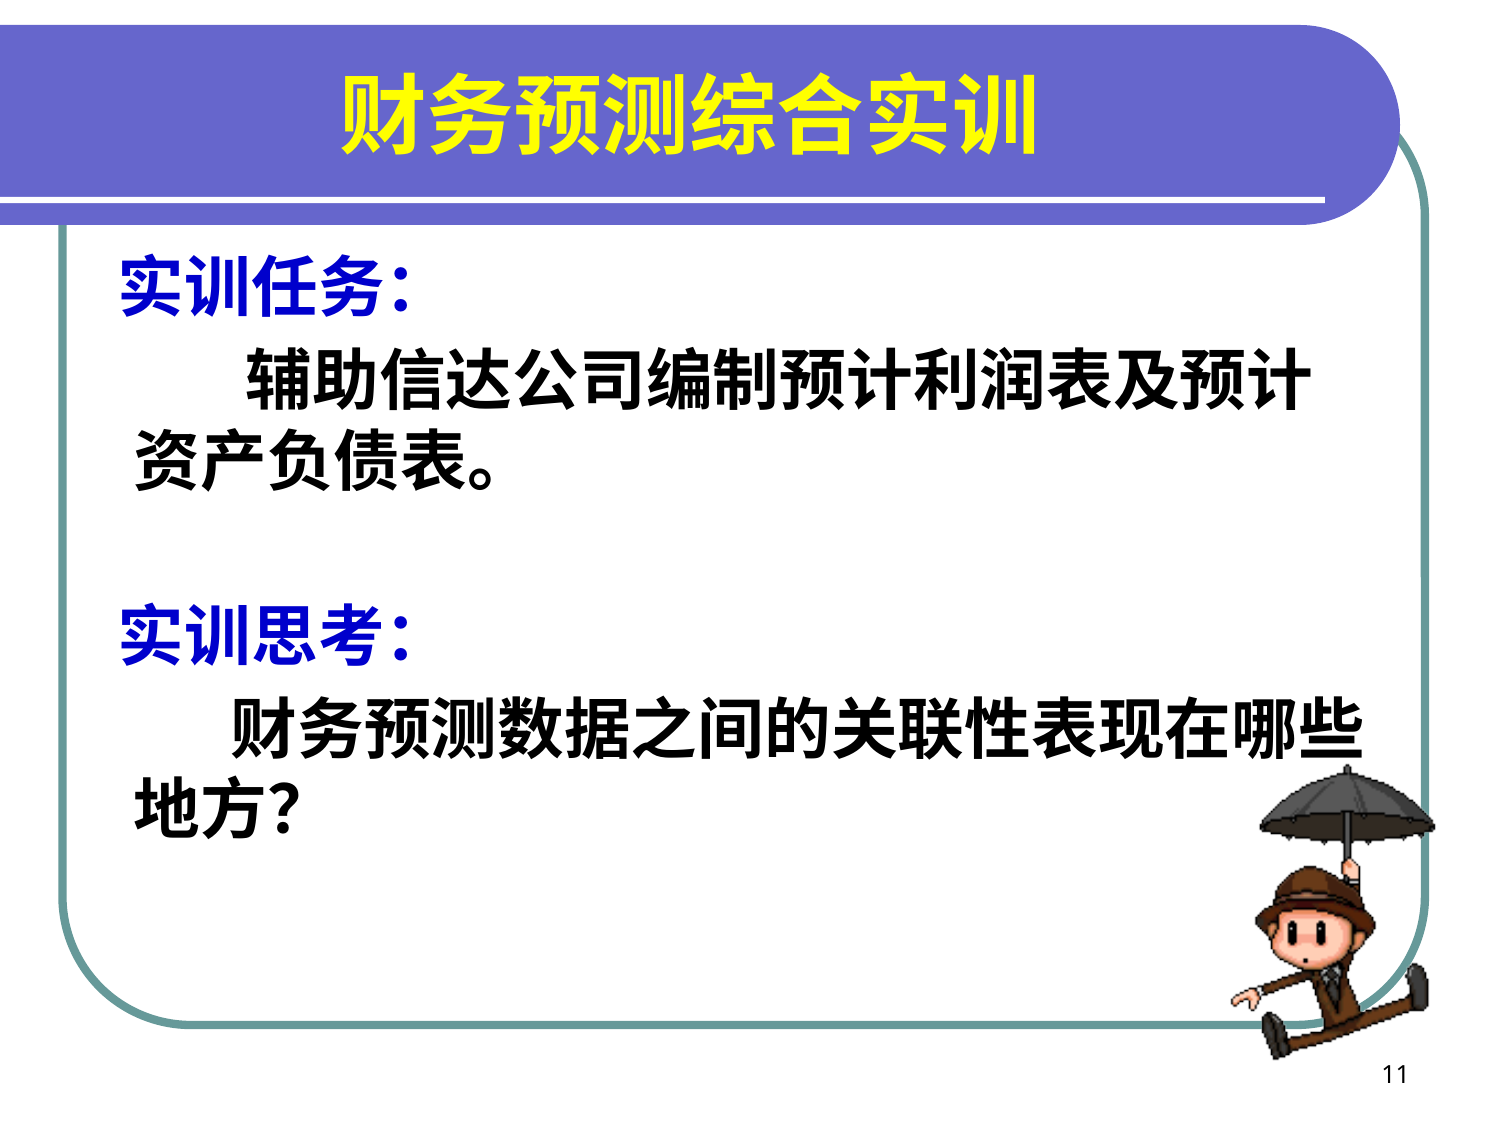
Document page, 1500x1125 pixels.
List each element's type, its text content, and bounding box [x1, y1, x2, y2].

picture [1173, 749, 1500, 1074]
title 财务预测综合实训 [31, 37, 1348, 188]
slide_number 11 [1074, 1024, 1426, 1101]
list 实训任务： 辅助信达公司编制预计利润表及预计资产负债表。 实训思考： 财务预测数据之间的关联性表现在哪些地方？ [62, 237, 1388, 976]
